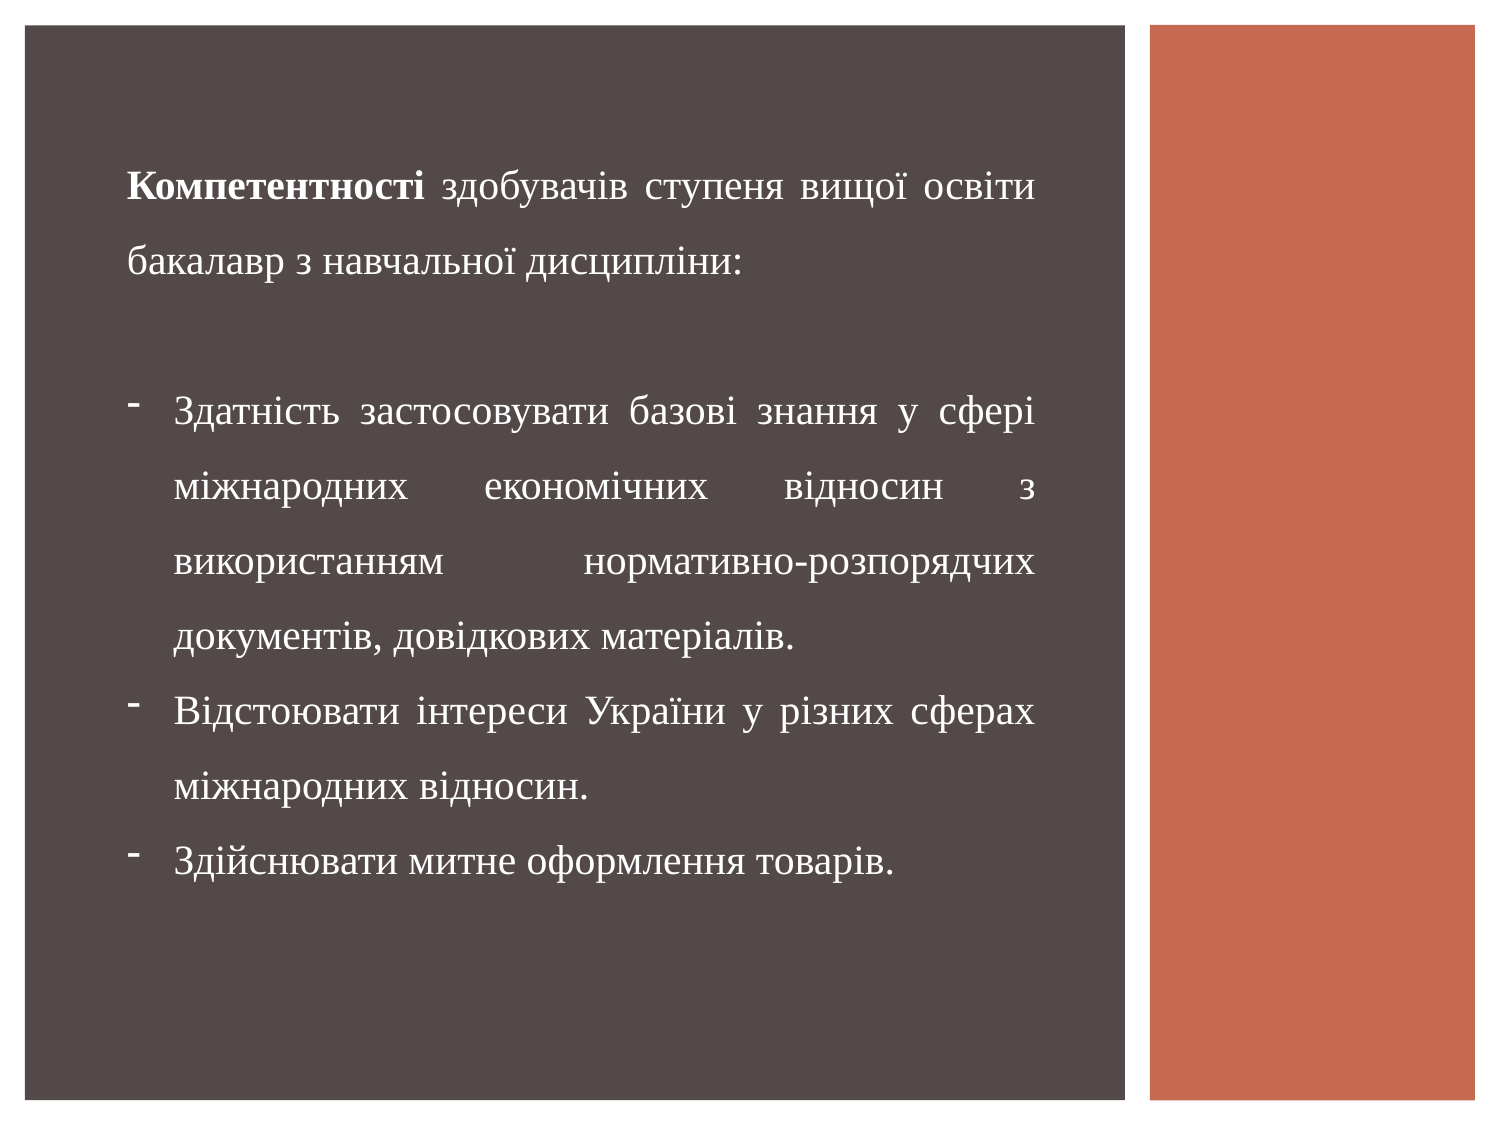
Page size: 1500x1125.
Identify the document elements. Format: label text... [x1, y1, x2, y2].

text_box Компетентності здобувачів ступеня вищої освіти бакалавр з навчальної дисципліни: Здатність застосовувати базові знання у сфері міжнародних економічних відносин з використанням нормативно-розпорядчих документів, довідкових матеріалів. Відстоювати інтереси України у різних сферах міжнародних відносин. Здійснювати митне оформлення товарів. [112, 125, 1051, 1005]
